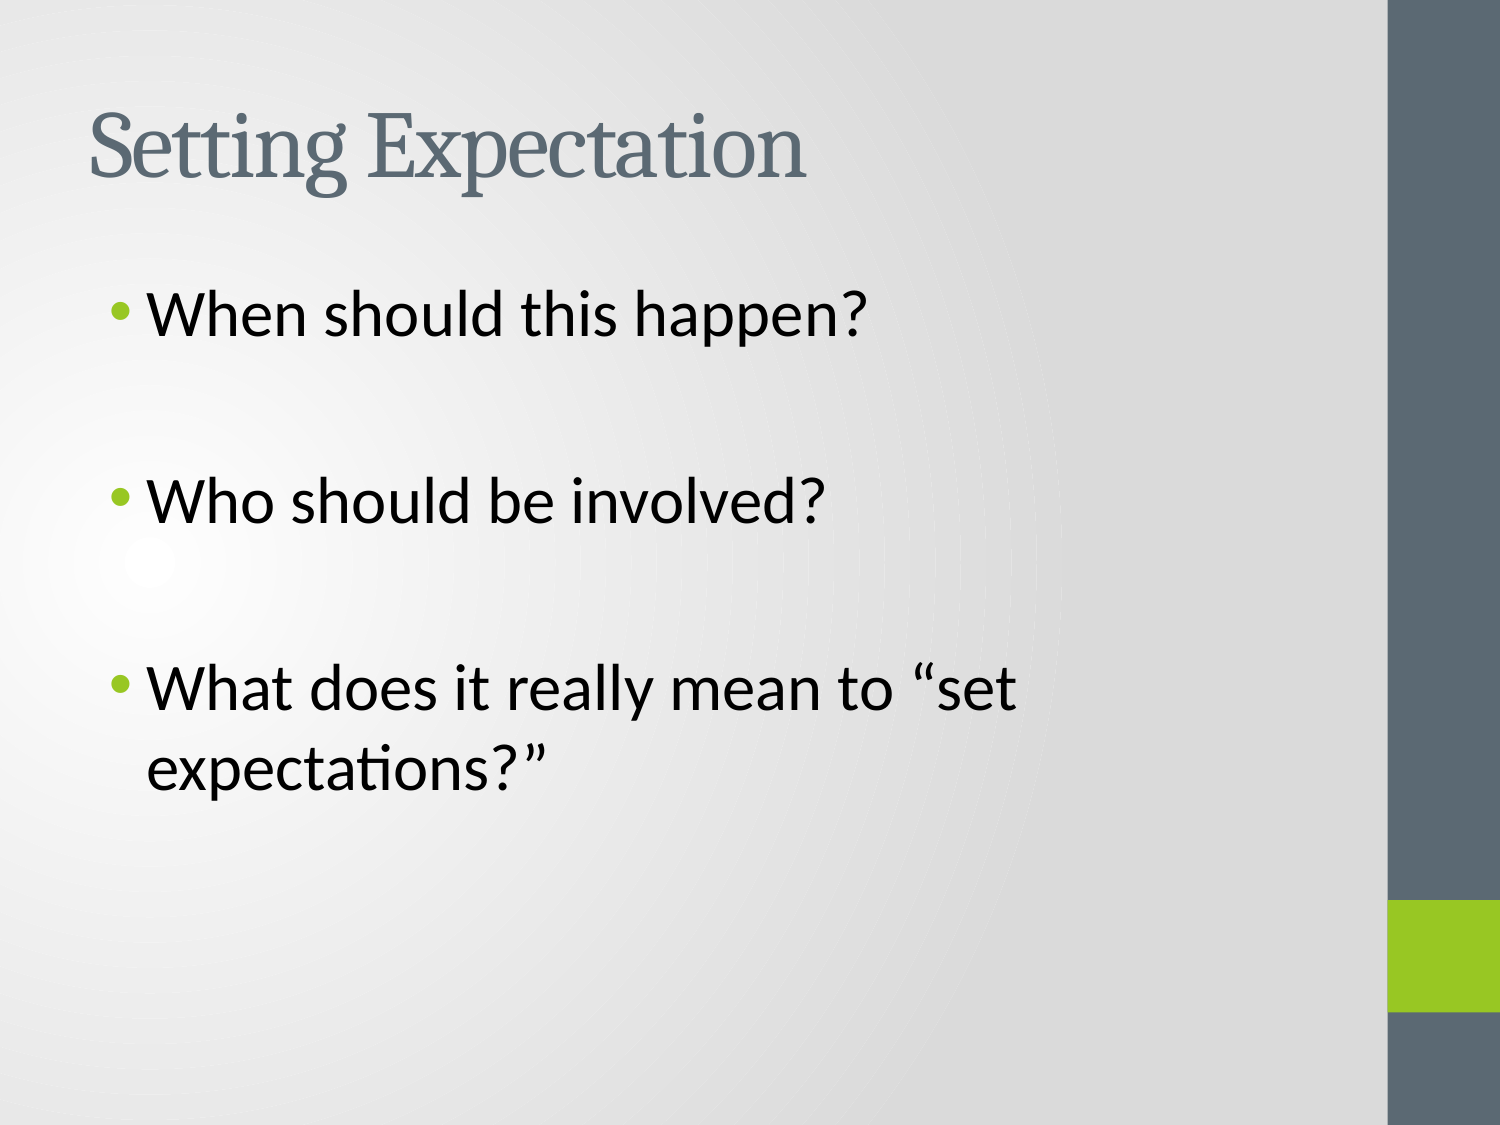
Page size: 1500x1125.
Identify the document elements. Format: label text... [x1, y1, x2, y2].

title Setting Expectation [75, 45, 1325, 233]
list When should this happen? Who should be involved? What does it really mean to “set expectations?” [75, 262, 1325, 1050]
